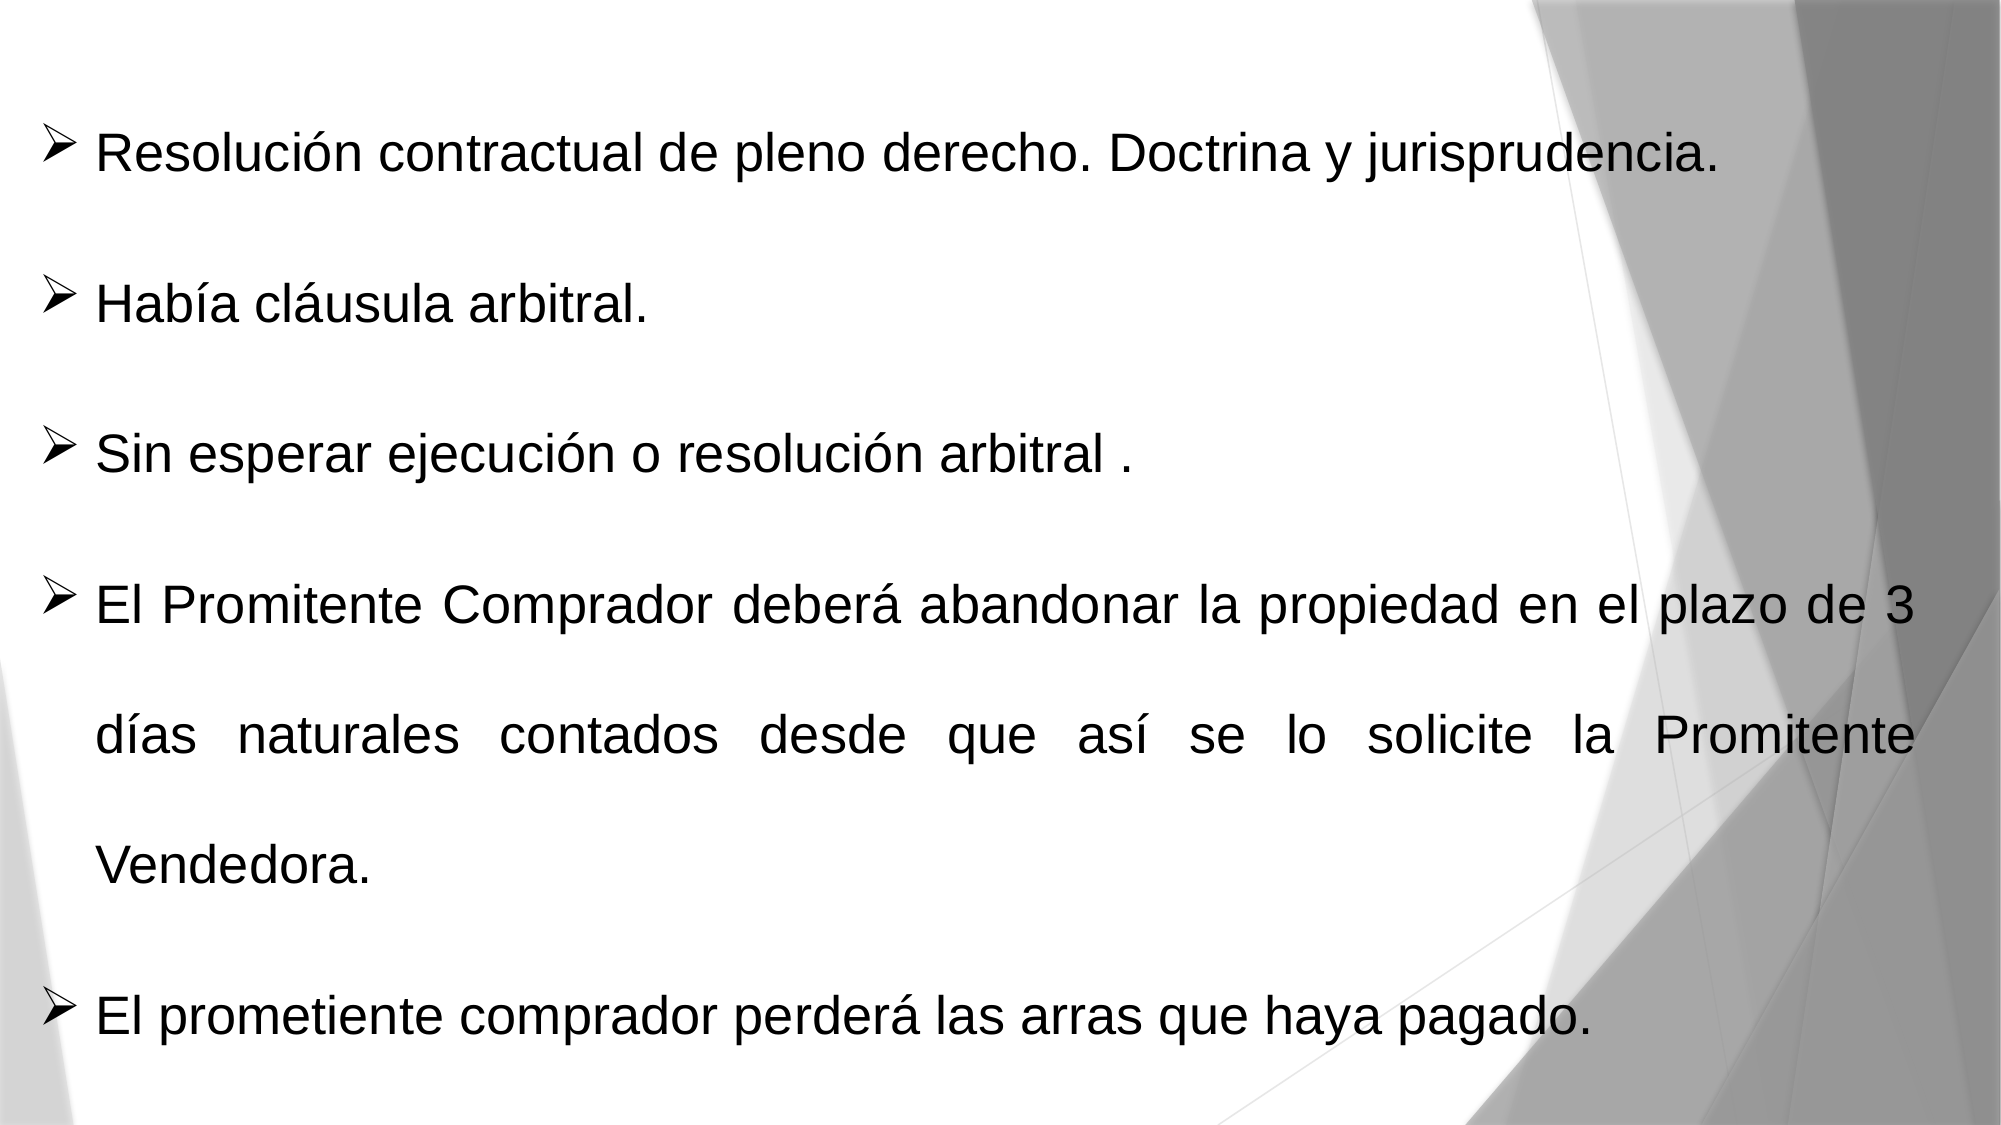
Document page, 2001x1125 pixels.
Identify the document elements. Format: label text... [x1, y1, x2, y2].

list Resolución contractual de pleno derecho. Doctrina y jurisprudencia. Había cláusula arbitral. Sin esperar ejecución o resolución arbitral . El Promitente Comprador deberá abandonar la propiedad en el plazo de 3 días naturales contados desde que así se lo solicite la Promitente Vendedora. El prometiente comprador perderá las arras que haya pagado. [23, 44, 1935, 1074]
